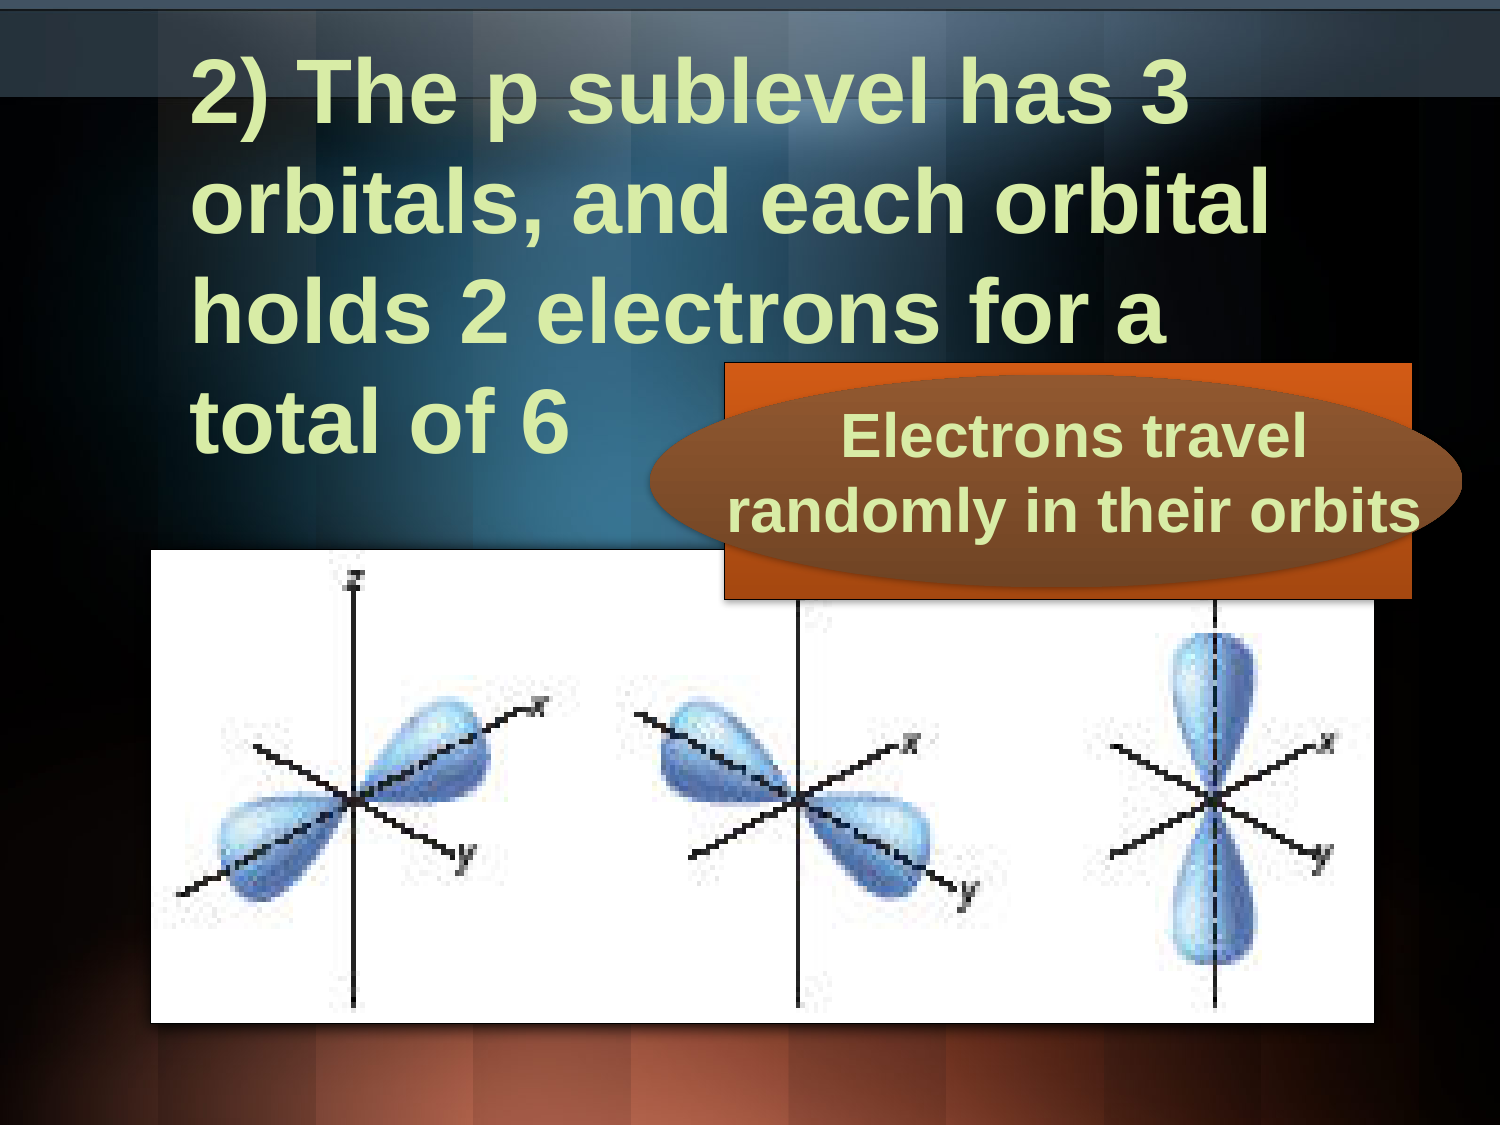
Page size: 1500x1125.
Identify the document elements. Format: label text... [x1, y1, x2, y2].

picture [0, 0, 1500, 1125]
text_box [649, 362, 1463, 601]
text_box 2) The p sublevel has 3 orbitals, and each orbital holds 2 electrons for a total of 6 [24, 24, 1463, 480]
